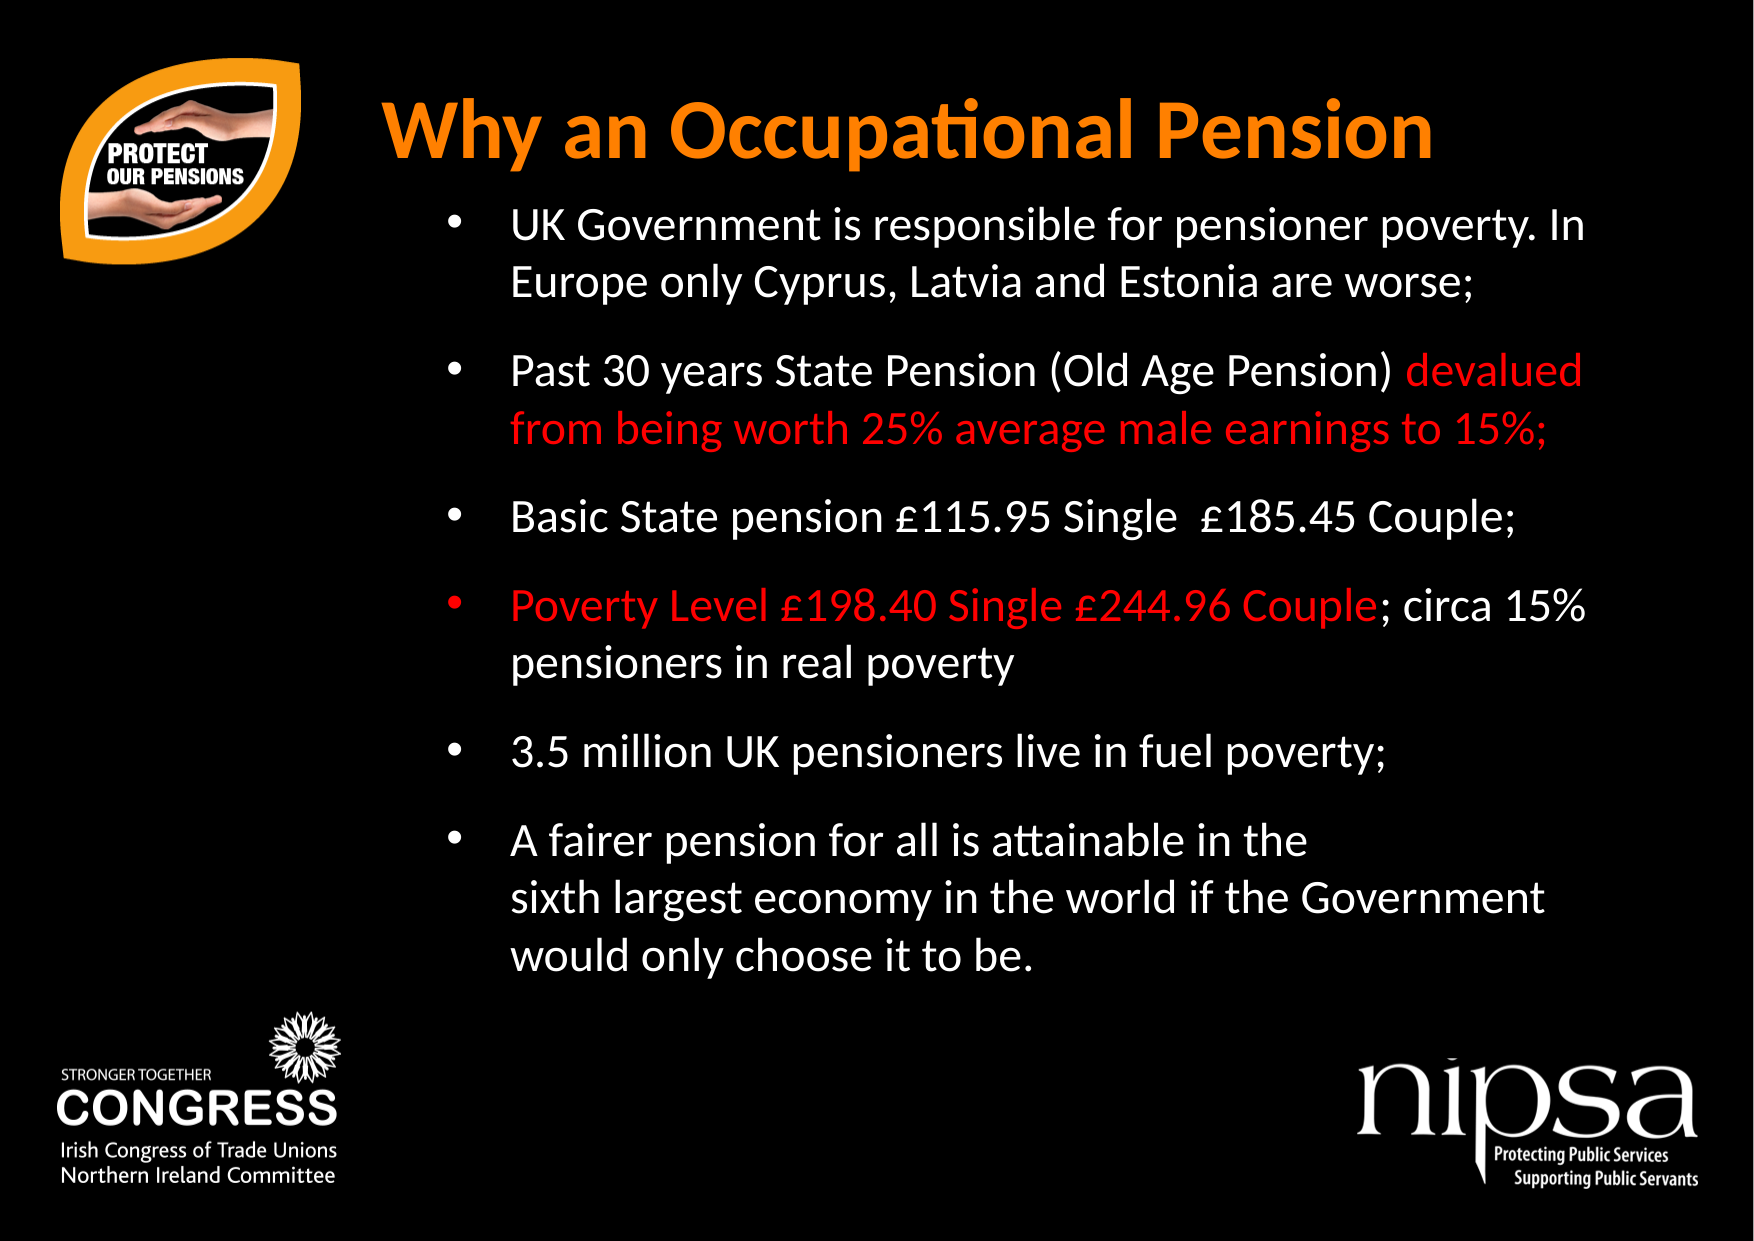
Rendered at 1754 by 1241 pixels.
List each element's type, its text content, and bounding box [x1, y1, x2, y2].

title Why an Occupational Pension [363, 52, 1529, 196]
list UK Government is responsible for pensioner poverty. In Europe only Cyprus, Latvia and Estonia are worse; Past 30 years State Pension (Old Age Pension) devalued from being worth 25% average male earnings to 15%; Basic State pension £115.95 Single £185.45 Couple; Poverty Level £198.40 Single £244.96 Couple; circa 15% pensioners in real poverty 3.5 million UK pensioners live in fuel poverty; A fairer pension for all is attainable in the sixth largest economy in the world if the Government would only choose it to be. [429, 184, 1730, 1059]
picture [0, 0, 1754, 1241]
